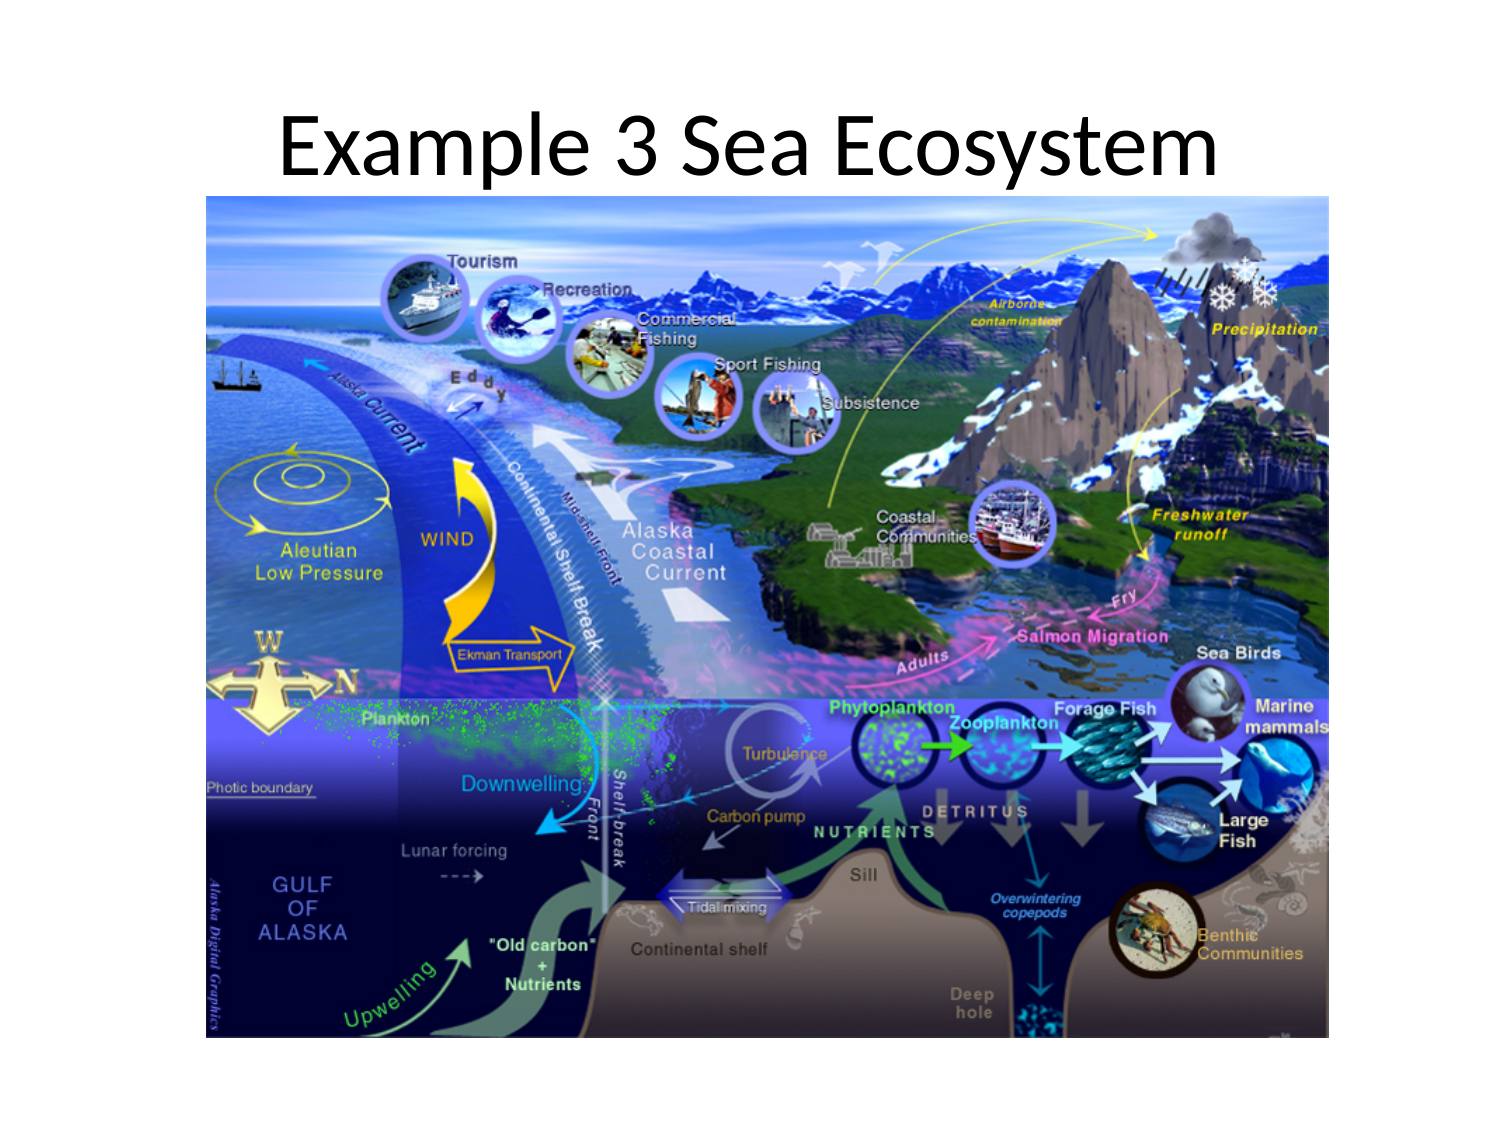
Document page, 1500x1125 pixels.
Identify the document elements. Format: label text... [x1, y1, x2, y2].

picture [206, 196, 1330, 1039]
title Example 3 Sea Ecosystem [74, 44, 1426, 233]
